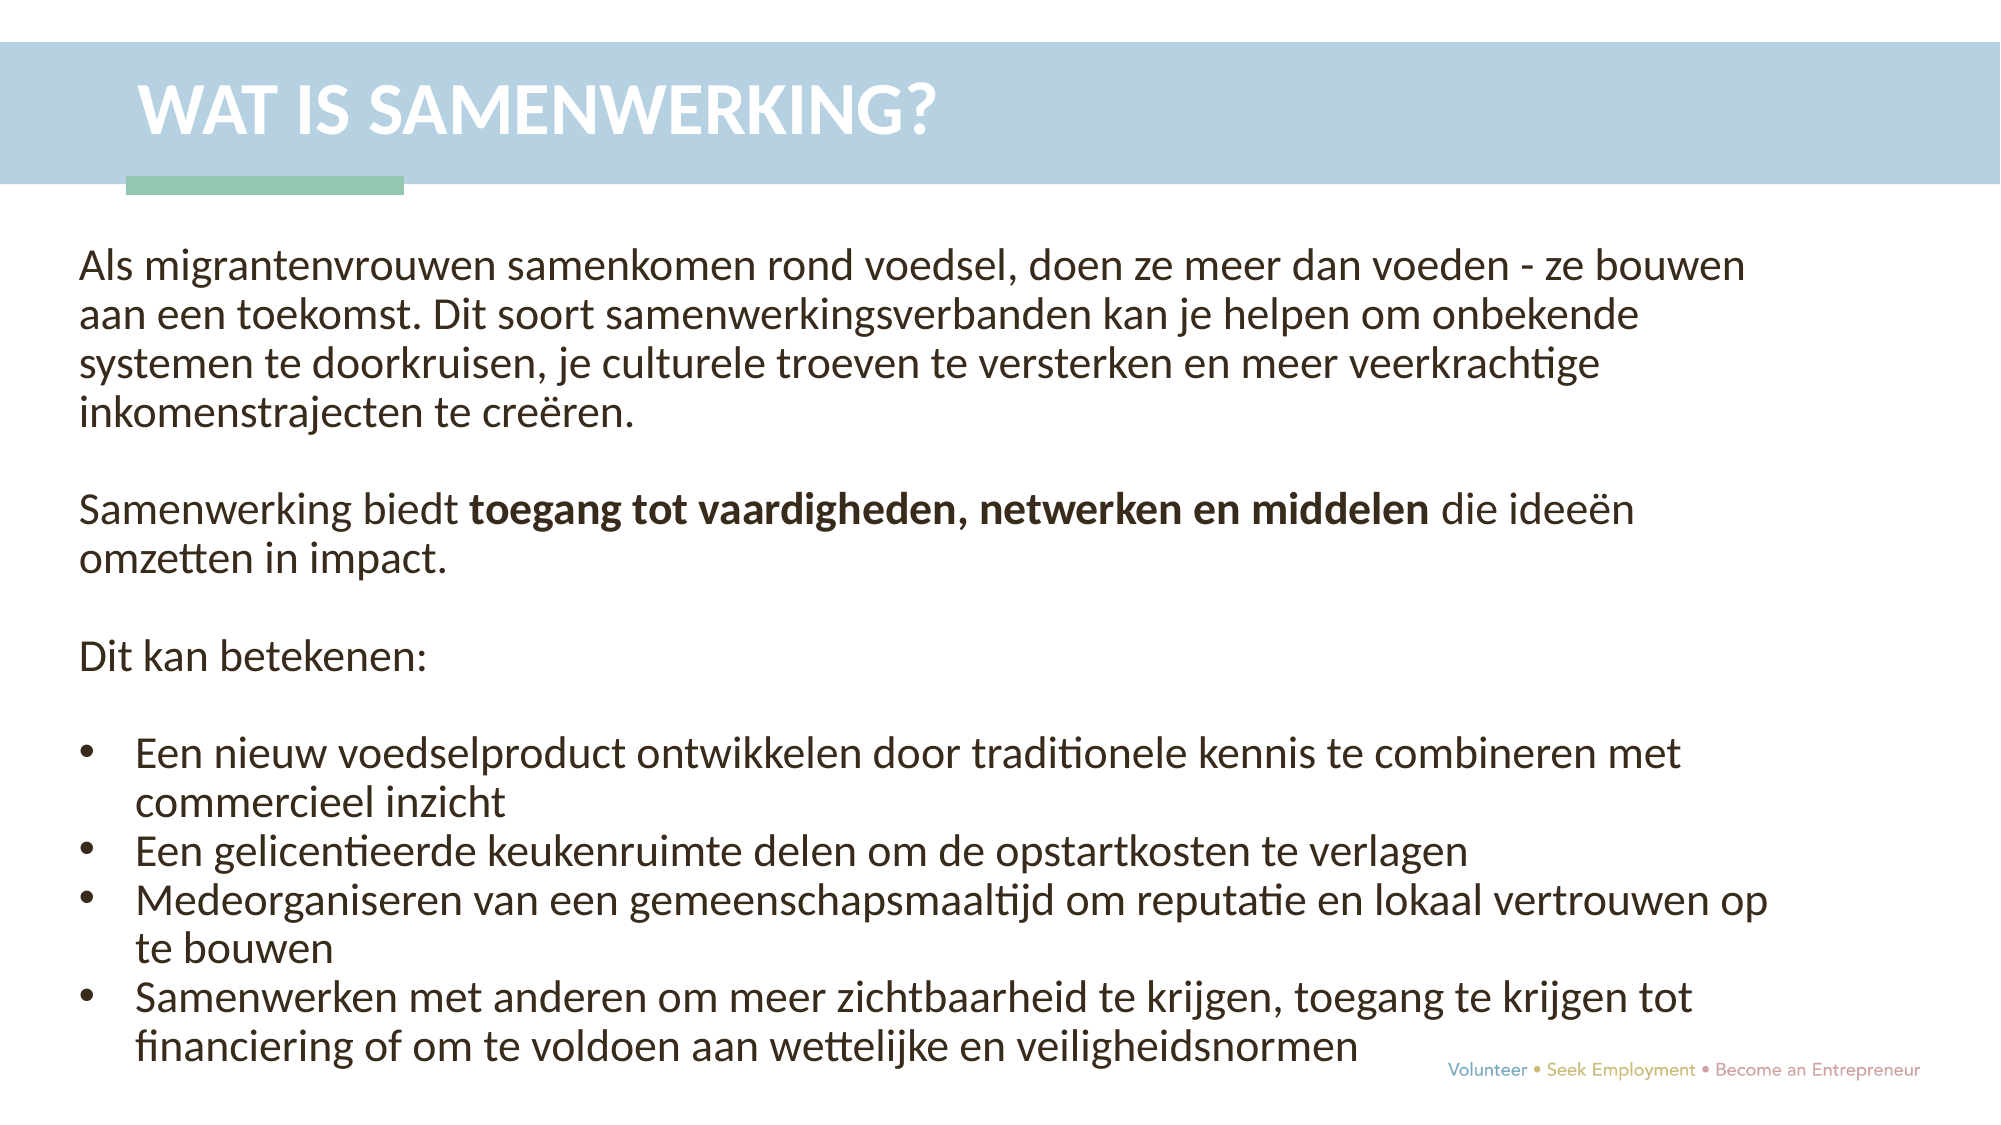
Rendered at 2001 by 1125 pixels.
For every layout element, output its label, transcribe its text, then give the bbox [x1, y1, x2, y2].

list Als migrantenvrouwen samenkomen rond voedsel, doen ze meer dan voeden - ze bouwen aan een toekomst. Dit soort samenwerkingsverbanden kan je helpen om onbekende systemen te doorkruisen, je culturele troeven te versterken en meer veerkrachtige inkomenstrajecten te creëren. Samenwerking biedt toegang tot vaardigheden, netwerken en middelen die ideeën omzetten in impact. Dit kan betekenen: Een nieuw voedselproduct ontwikkelen door traditionele kennis te combineren met commercieel inzicht Een gelicentieerde keukenruimte delen om de opstartkosten te verlagen Medeorganiseren van een gemeenschapsmaaltijd om reputatie en lokaal vertrouwen op te bouwen Samenwerken met anderen om meer zichtbaarheid te krijgen, toegang te krijgen tot financiering of om te voldoen aan wettelijke en veiligheidsnormen [64, 233, 1789, 856]
picture [1418, 1046, 1971, 1103]
list WAT IS SAMENWERKING? [123, 51, 1913, 170]
